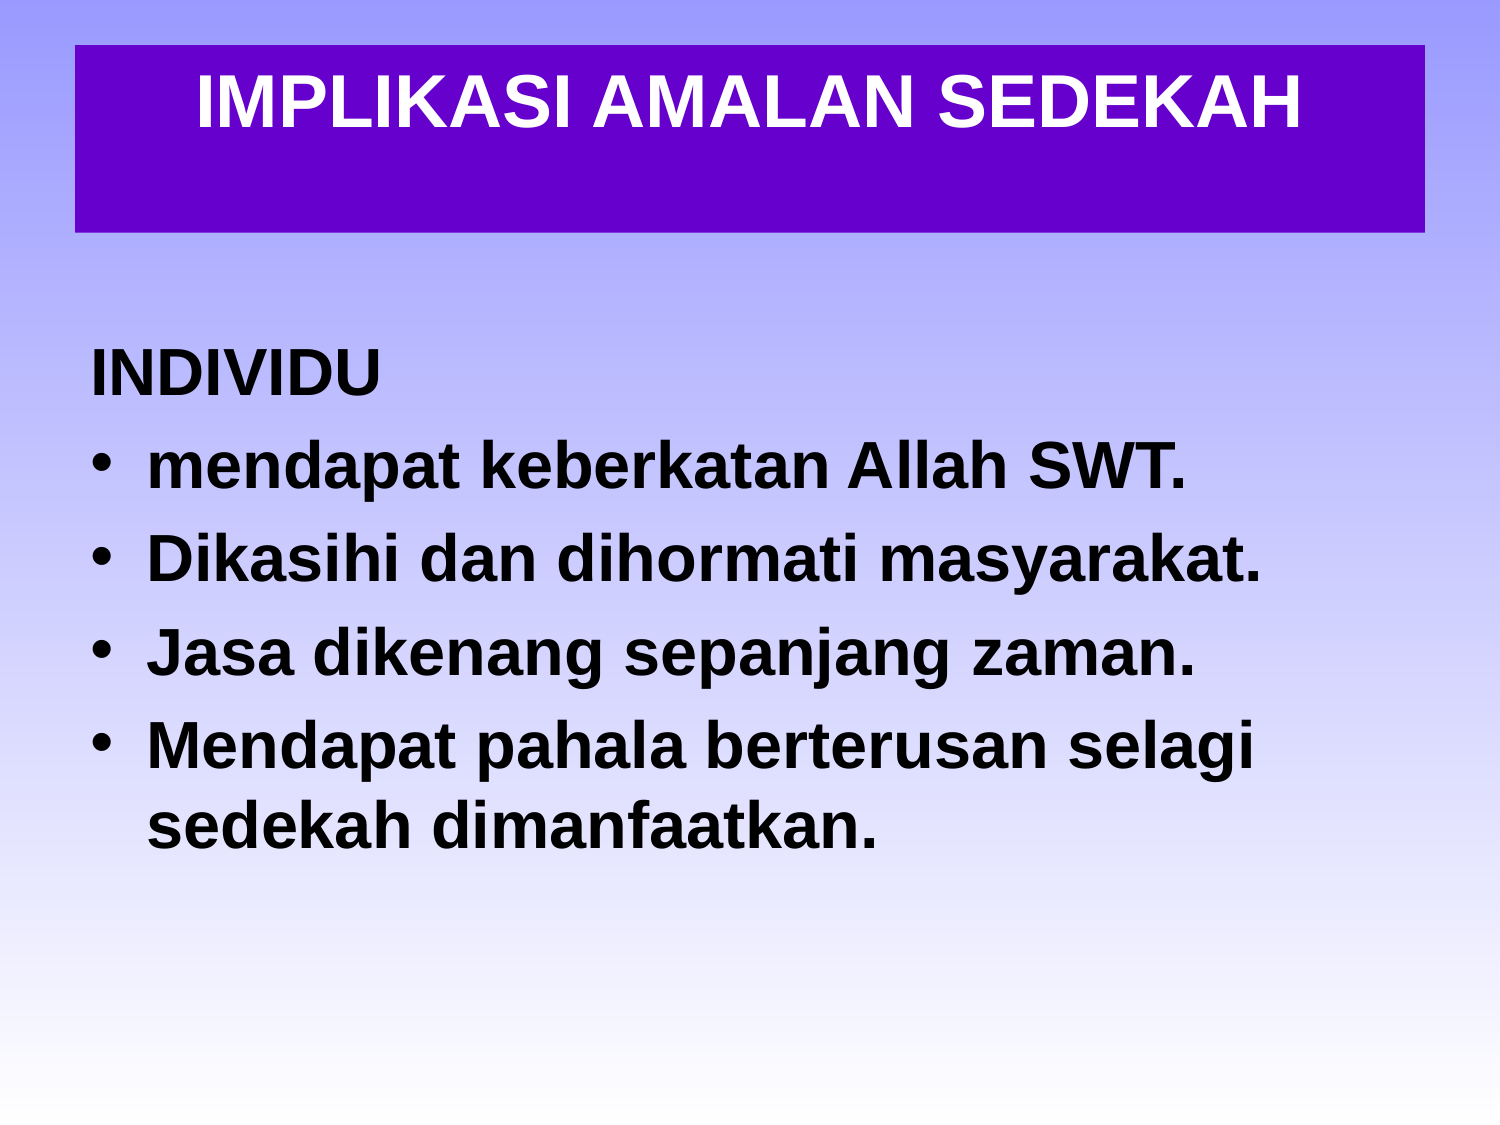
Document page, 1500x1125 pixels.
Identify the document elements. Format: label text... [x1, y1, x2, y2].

list INDIVIDU mendapat keberkatan Allah SWT. Dikasihi dan dihormati masyarakat. Jasa dikenang sepanjang zaman. Mendapat pahala berterusan selagi sedekah dimanfaatkan. [75, 262, 1425, 1005]
title IMPLIKASI AMALAN SEDEKAH [75, 45, 1425, 233]
